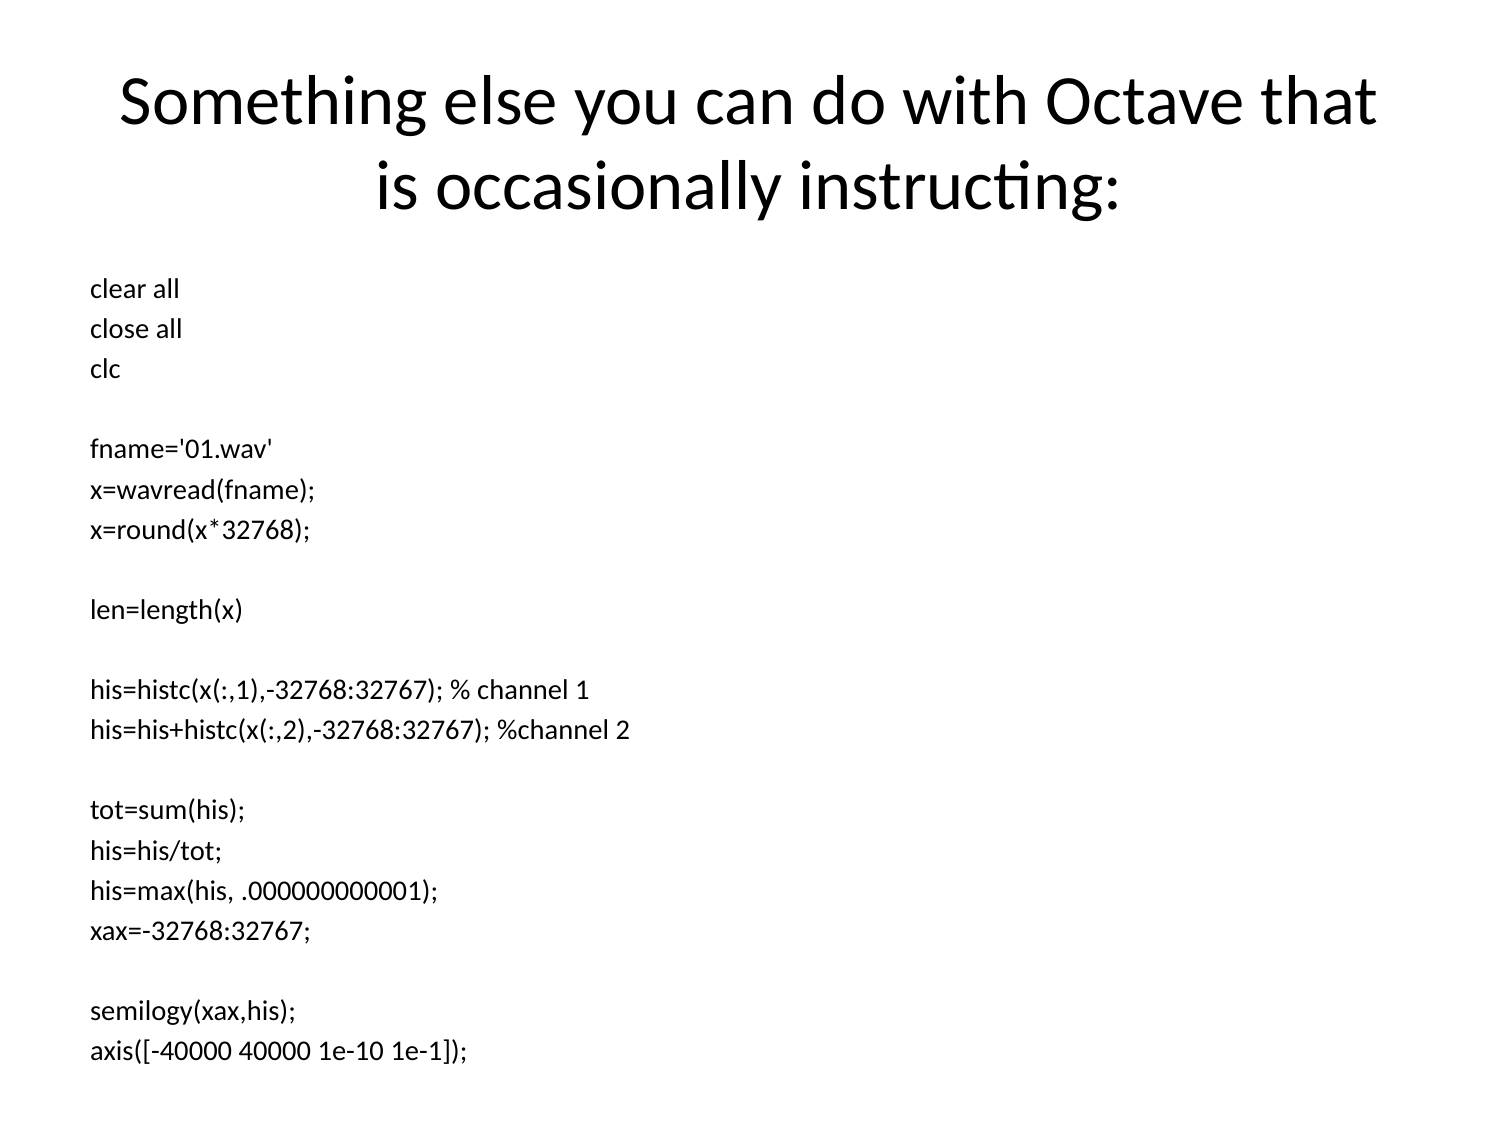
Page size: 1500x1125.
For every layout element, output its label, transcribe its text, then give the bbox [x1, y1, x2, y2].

list clear all close all clc fname='01.wav' x=wavread(fname); x=round(x*32768); len=length(x) his=histc(x(:,1),-32768:32767); % channel 1 his=his+histc(x(:,2),-32768:32767); %channel 2 tot=sum(his); his=his/tot; his=max(his, .000000000001); xax=-32768:32767; semilogy(xax,his); axis([-40000 40000 1e-10 1e-1]); [75, 262, 1425, 1075]
title Something else you can do with Octave that is occasionally instructing: [75, 45, 1425, 233]
